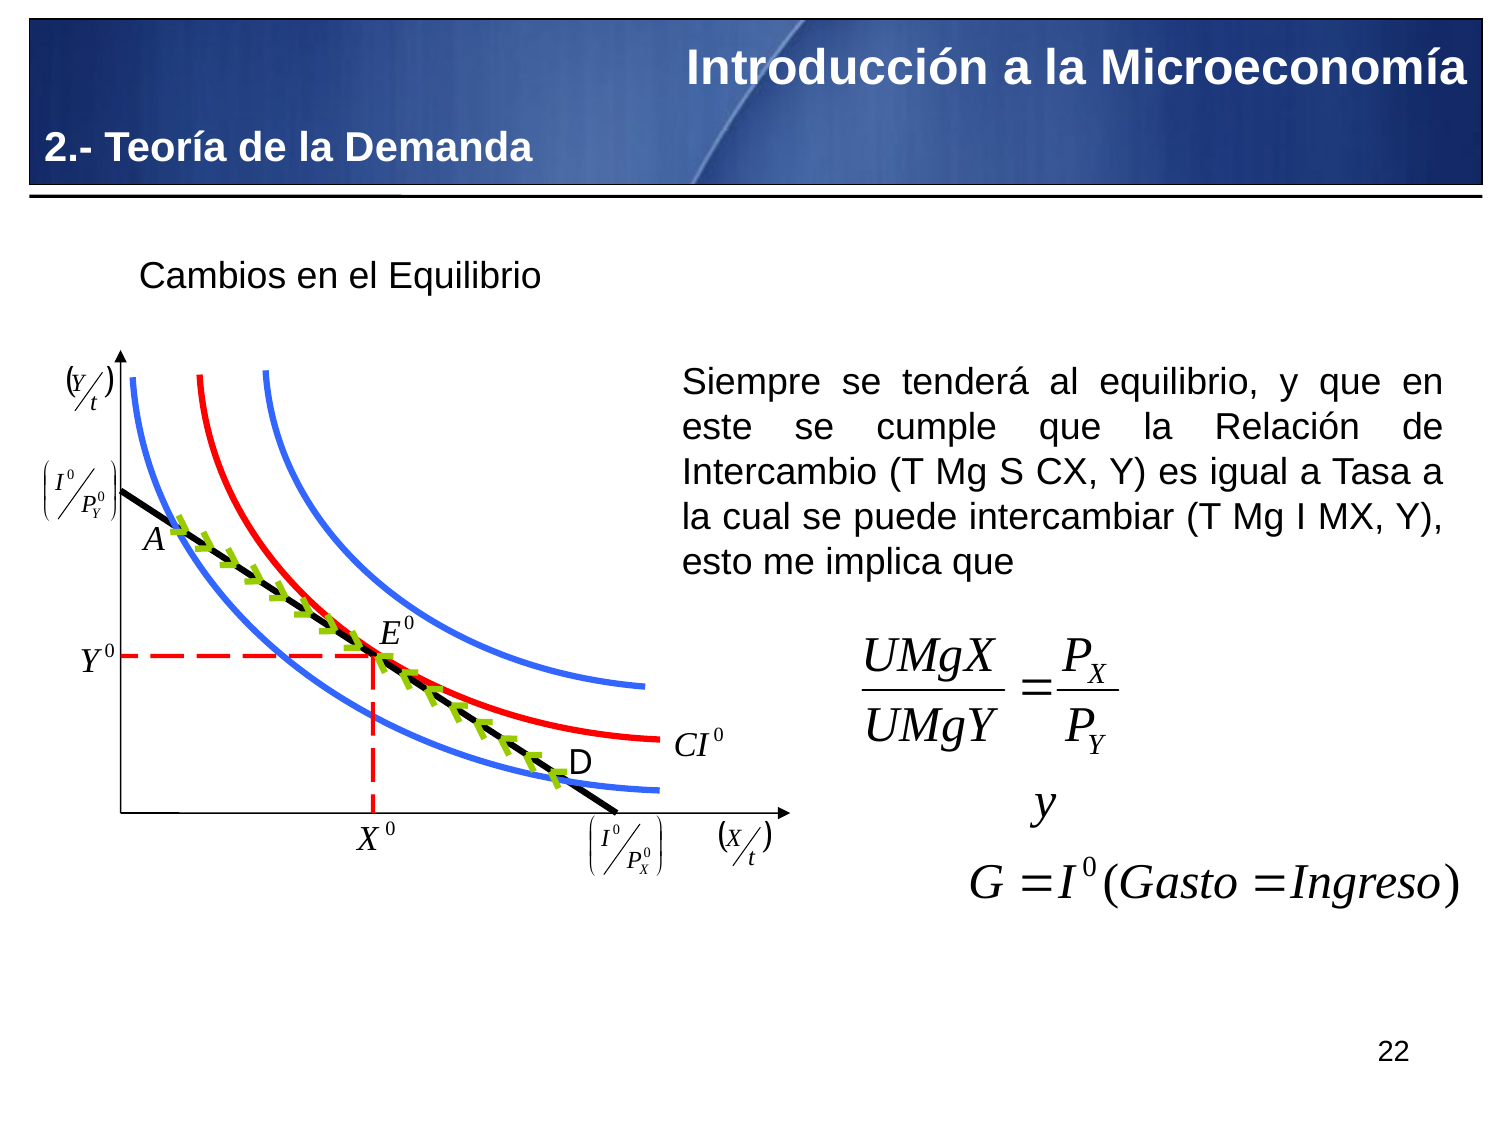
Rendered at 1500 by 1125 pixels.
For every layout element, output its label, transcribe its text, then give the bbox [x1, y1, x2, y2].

text_box 2.- Teoría de la Demanda [29, 112, 585, 178]
slide_number 22 [1074, 1024, 1426, 1103]
text_box Cambios en el Equilibrio [123, 243, 597, 304]
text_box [853, 621, 1471, 922]
text_box Siempre se tenderá al equilibrio, y que en este se cumple que la Relación de Intercambio (T Mg S CX, Y) es igual a Tasa a la cual se puede intercambiar (T Mg I MX, Y), esto me implica que [795, 526, 1459, 590]
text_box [38, 349, 791, 882]
text_box Siempre se tenderá al equilibrio, y que en este se cumple que la Relación de Intercambio (T Mg S CX, Y) es igual a Tasa a la cual se puede intercambiar (T Mg I MX, Y), esto me implica que [791, 349, 1459, 525]
text_box [29, 19, 1483, 185]
text_box Introducción a la Microeconomía [608, 26, 1483, 102]
